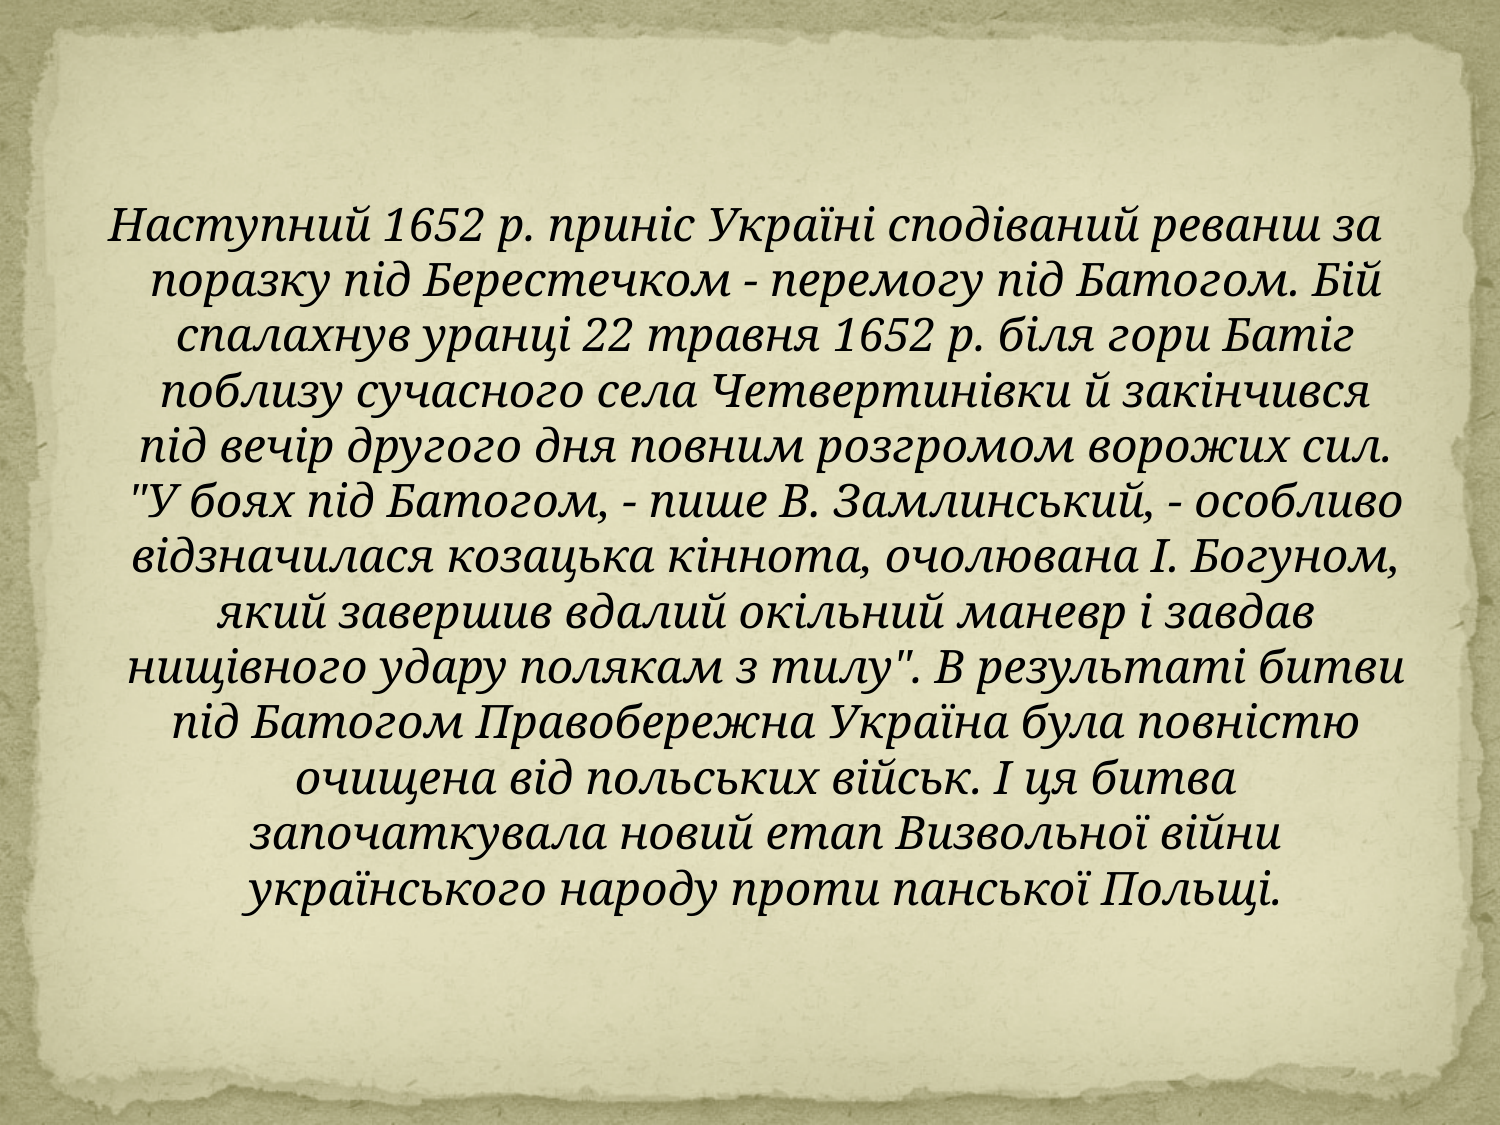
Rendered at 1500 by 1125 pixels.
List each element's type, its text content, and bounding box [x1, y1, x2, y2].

list Наступний 1652 р. приніс Україні сподіваний реванш за поразку під Берестечком - перемогу під Батогом. Бій спалахнув уранці 22 травня 1652 р. біля гори Батіг поблизу сучасного села Четвертинівки й закінчився під вечір другого дня повним розгромом ворожих сил. "У боях під Батогом, - пише В. Замлинський, - особливо відзначилася козацька кіннота, очолювана І. Богуном, який завершив вдалий окільний маневр і завдав нищівного удару полякам з тилу". В результаті битви під Батогом Правобережна Україна була повністю очищена від польських військ. І ця битва започаткувала новий етап Визвольної війни українського народу проти панської Польщі. [70, 187, 1421, 938]
